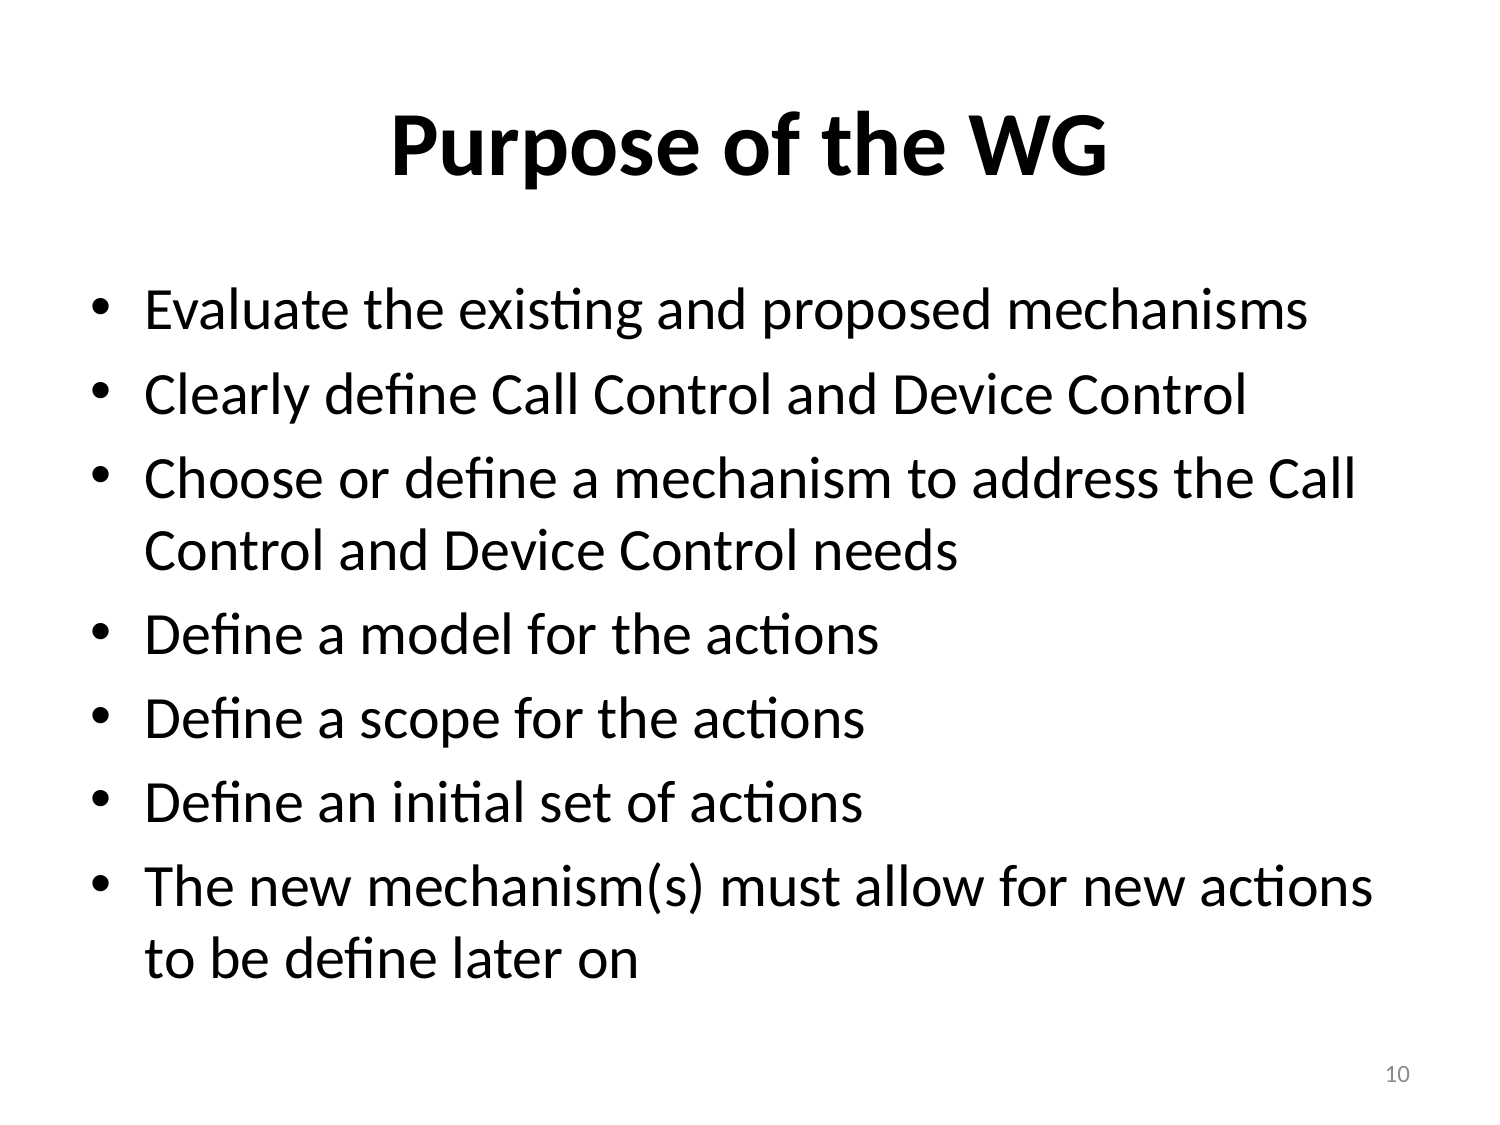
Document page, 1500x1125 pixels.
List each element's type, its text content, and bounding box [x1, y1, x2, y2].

title Purpose of the WG [75, 45, 1425, 233]
list Evaluate the existing and proposed mechanisms Clearly define Call Control and Device Control Choose or define a mechanism to address the Call Control and Device Control needs Define a model for the actions Define a scope for the actions Define an initial set of actions The new mechanism(s) must allow for new actions to be define later on [75, 262, 1425, 1005]
slide_number 10 [1074, 1042, 1425, 1103]
